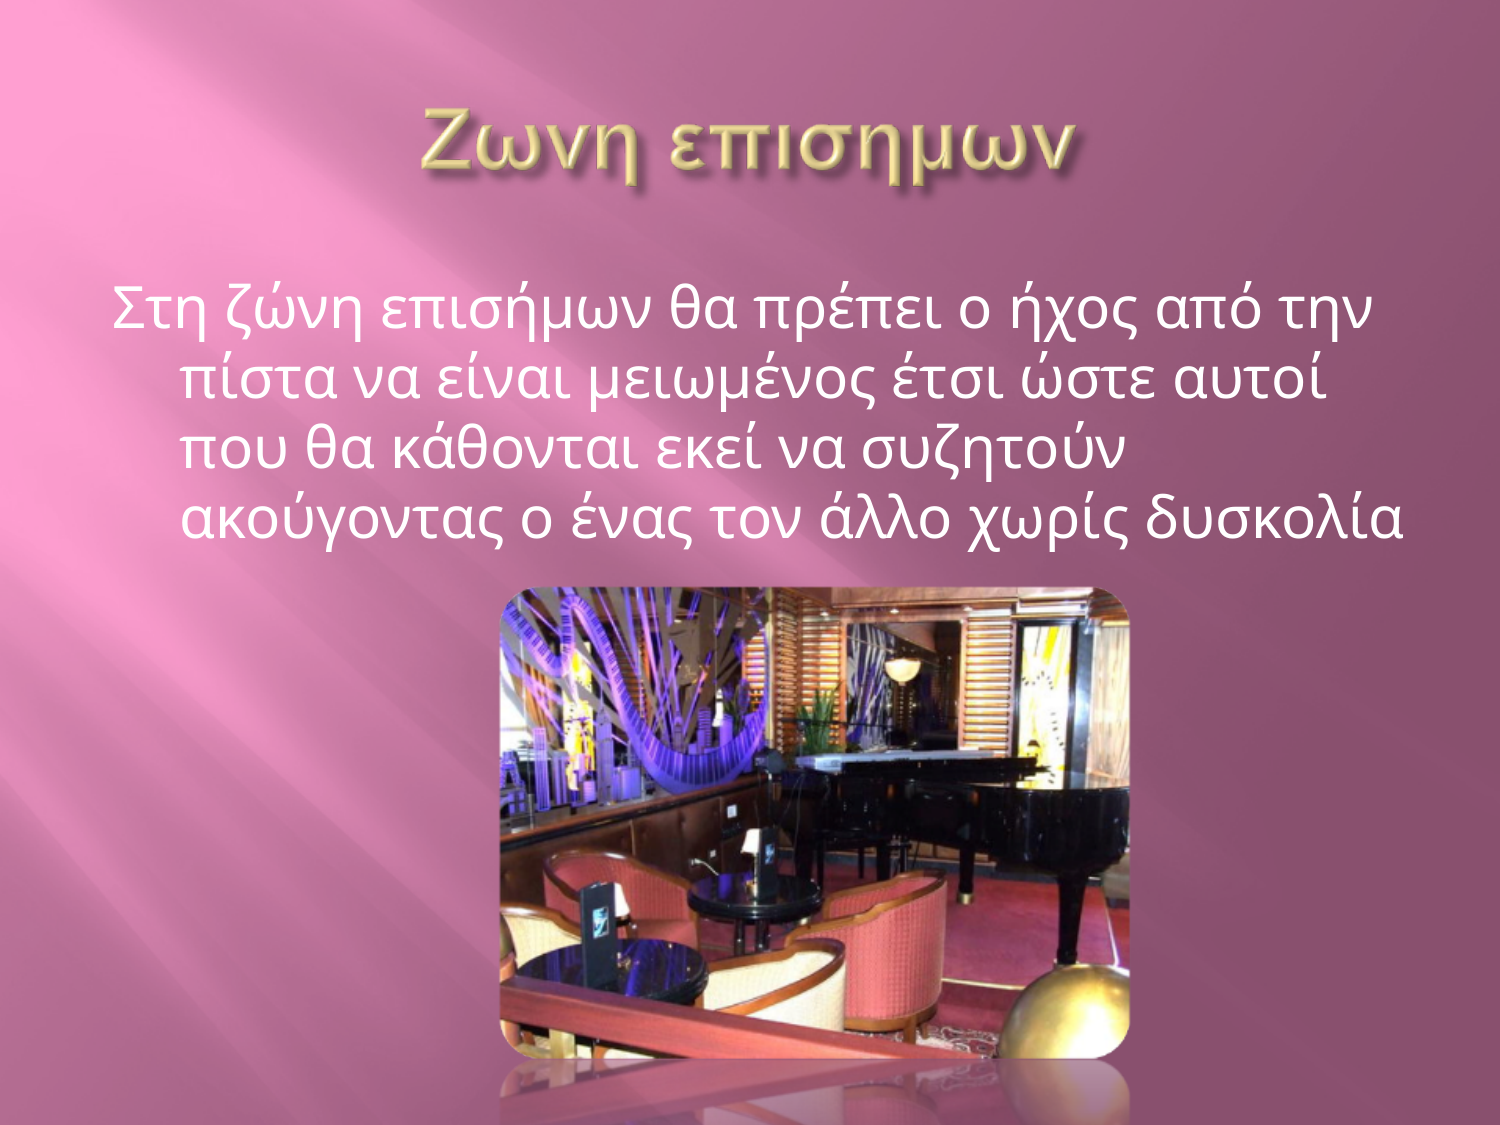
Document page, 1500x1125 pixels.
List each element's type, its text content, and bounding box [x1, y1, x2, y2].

list Στη ζώνη επισήμων θα πρέπει ο ήχος από την πίστα να είναι μειωμένος έτσι ώστε αυτοί που θα κάθονται εκεί να συζητούν ακούγοντας ο ένας τον άλλο χωρίς δυσκολία [75, 262, 1425, 1035]
picture [495, 586, 1134, 1125]
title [73, 43, 1427, 235]
